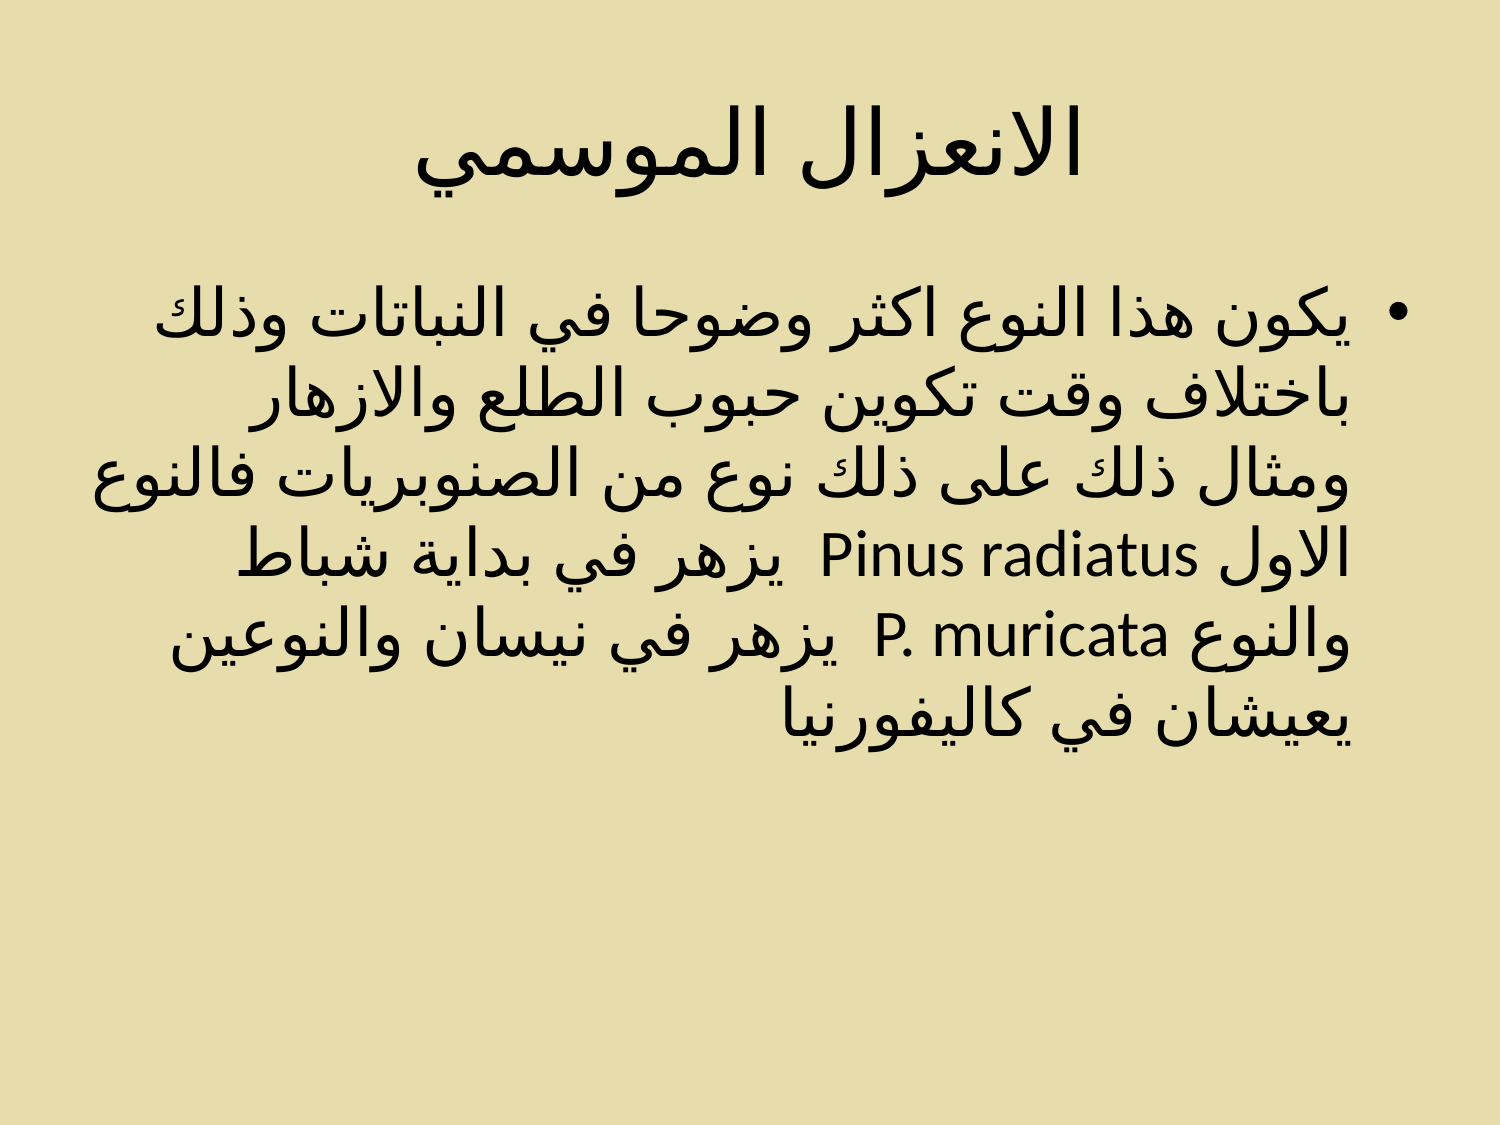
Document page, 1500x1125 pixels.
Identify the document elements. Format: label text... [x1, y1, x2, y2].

list يكون هذا النوع اكثر وضوحا في النباتات وذلك باختلاف وقت تكوين حبوب الطلع والازهار ومثال ذلك على ذلك نوع من الصنوبريات فالنوع الاول Pinus radiatus يزهر في بداية شباط والنوع P. muricata يزهر في نيسان والنوعين يعيشان في كاليفورنيا [75, 262, 1425, 1005]
title الانعزال الموسمي [75, 45, 1425, 233]
